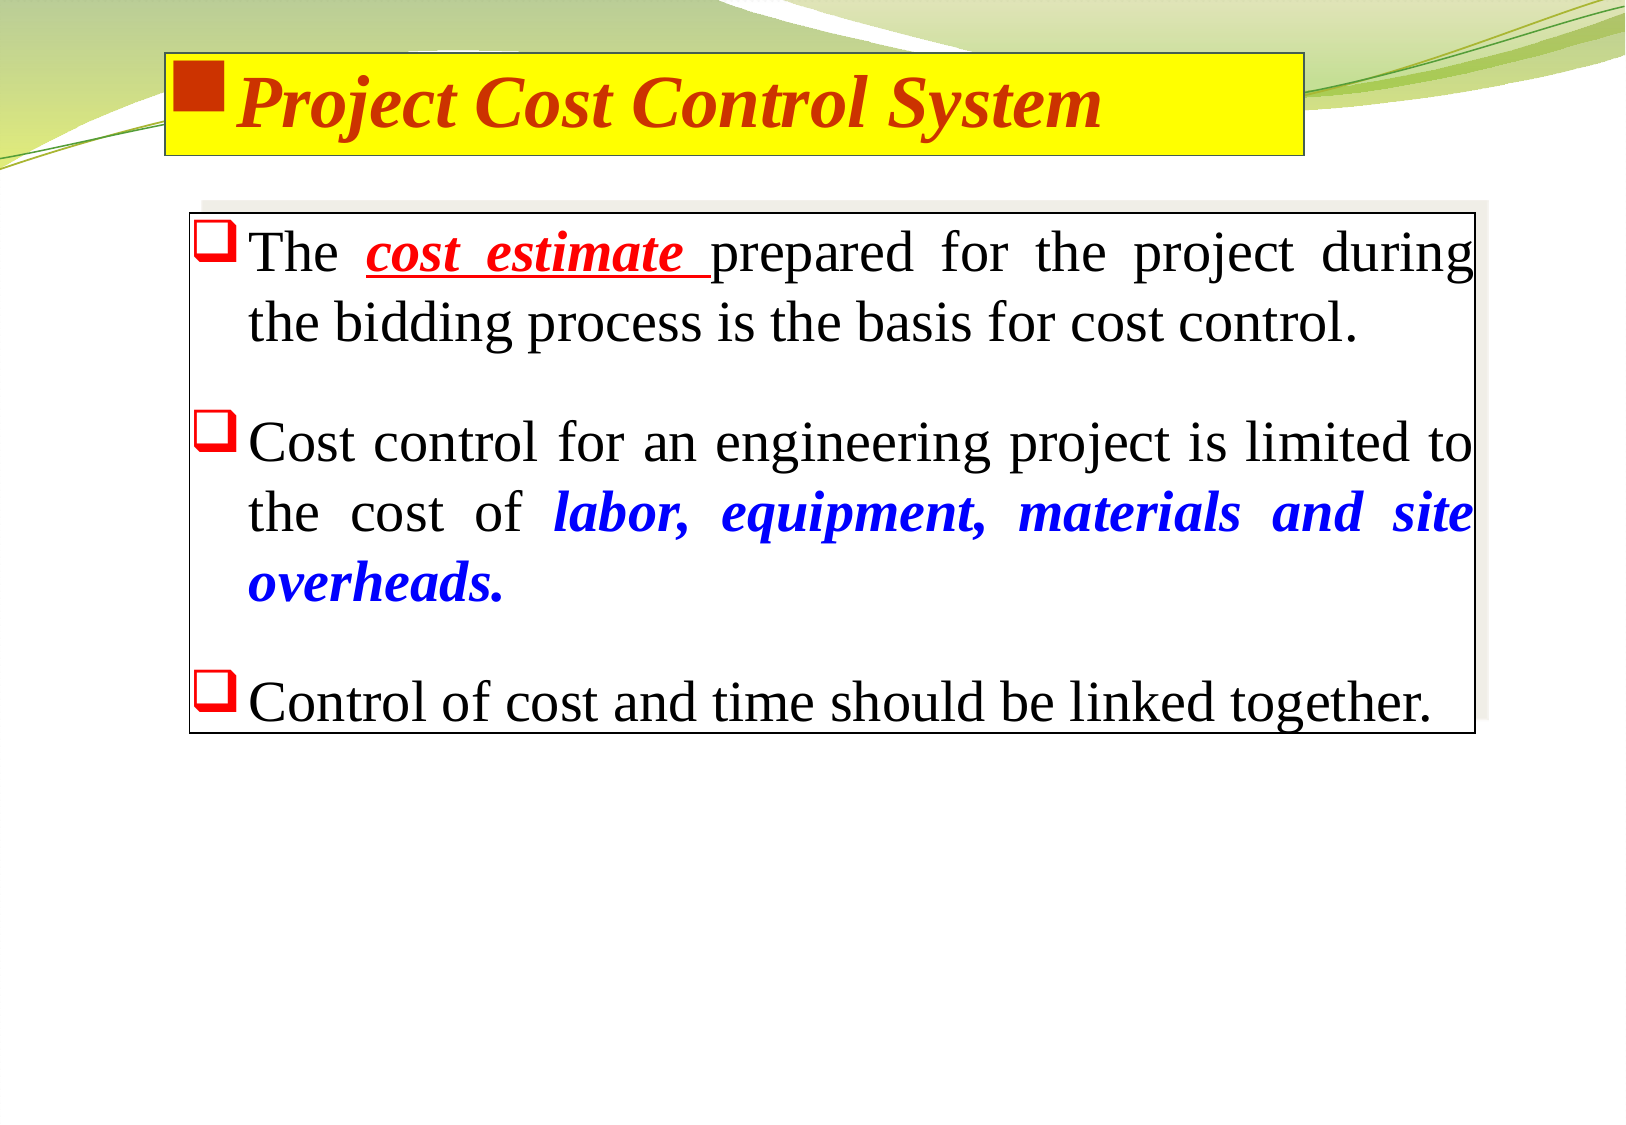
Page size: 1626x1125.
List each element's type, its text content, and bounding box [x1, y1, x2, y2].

text_box The cost estimate prepared for the project during the bidding process is the basis for cost control. Cost control for an engineering project is limited to the cost of labor, equipment, materials and site overheads. Control of cost and time should be linked together. [189, 213, 1475, 734]
text_box Project Cost Control System [164, 52, 1305, 156]
